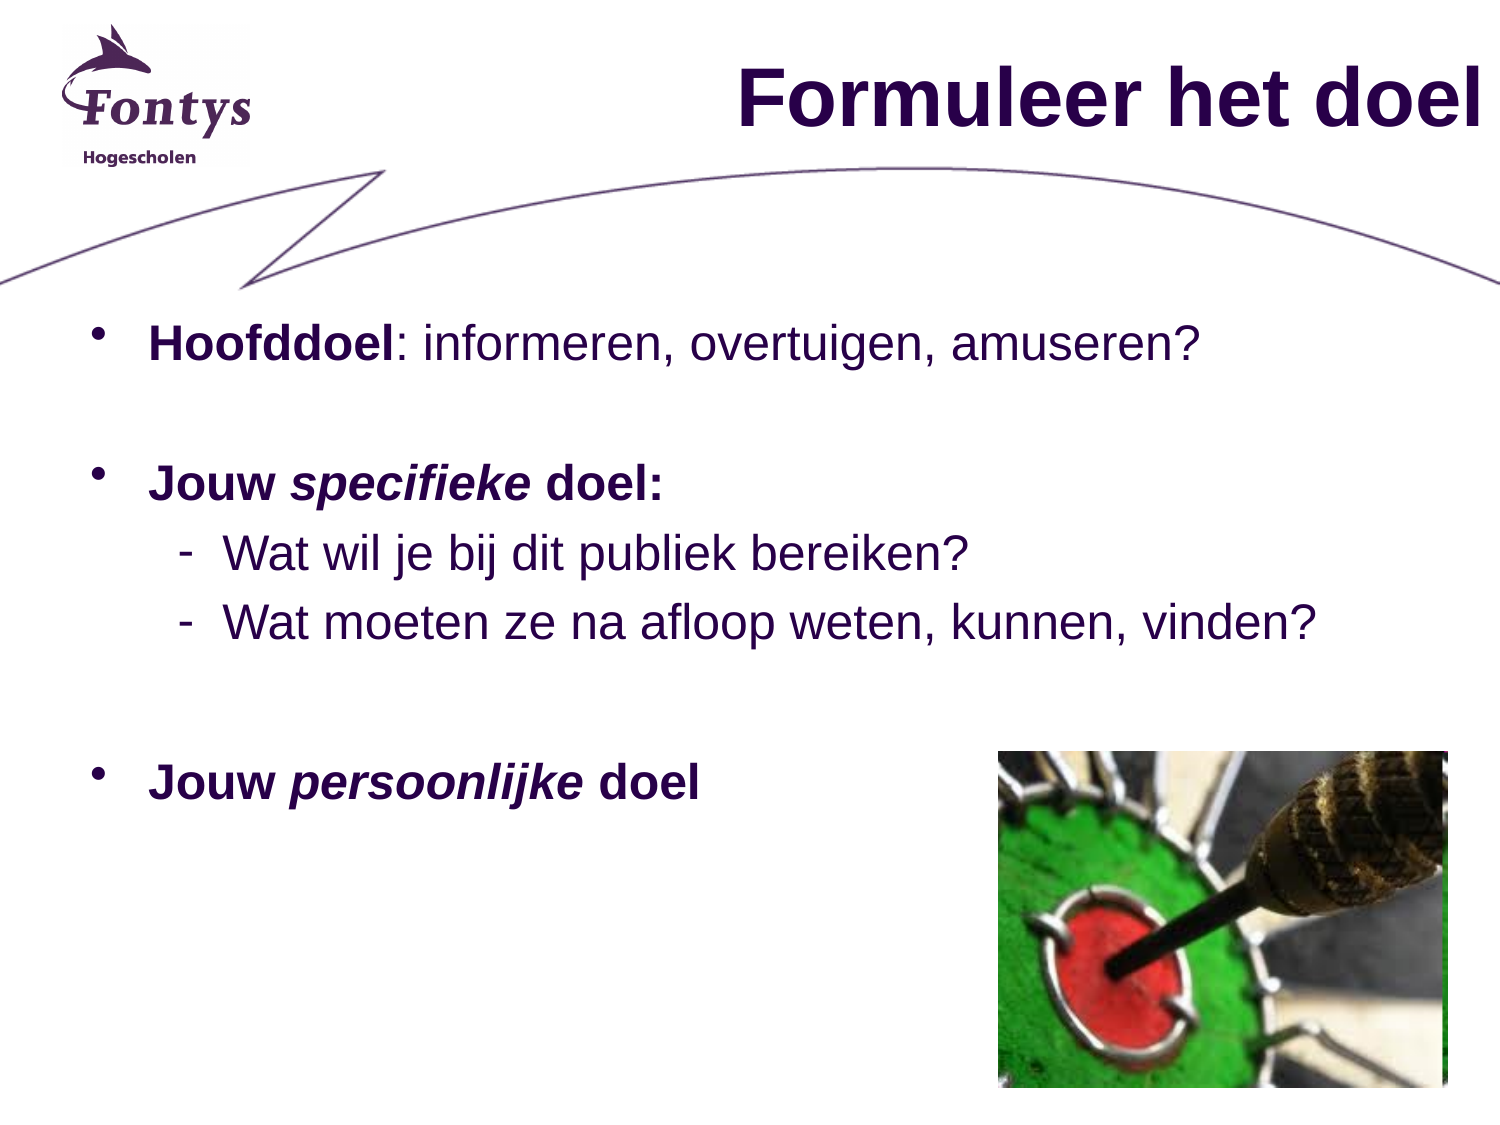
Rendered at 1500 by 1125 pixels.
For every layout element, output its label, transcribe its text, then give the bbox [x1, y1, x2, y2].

title Formuleer het doel [405, 2, 1500, 184]
list Hoofddoel: informeren, overtuigen, amuseren? Jouw specifieke doel: Wat wil je bij dit publiek bereiken? Wat moeten ze na afloop weten, kunnen, vinden? Jouw persoonlijke doel [75, 302, 1425, 1059]
picture [0, 0, 1500, 1112]
